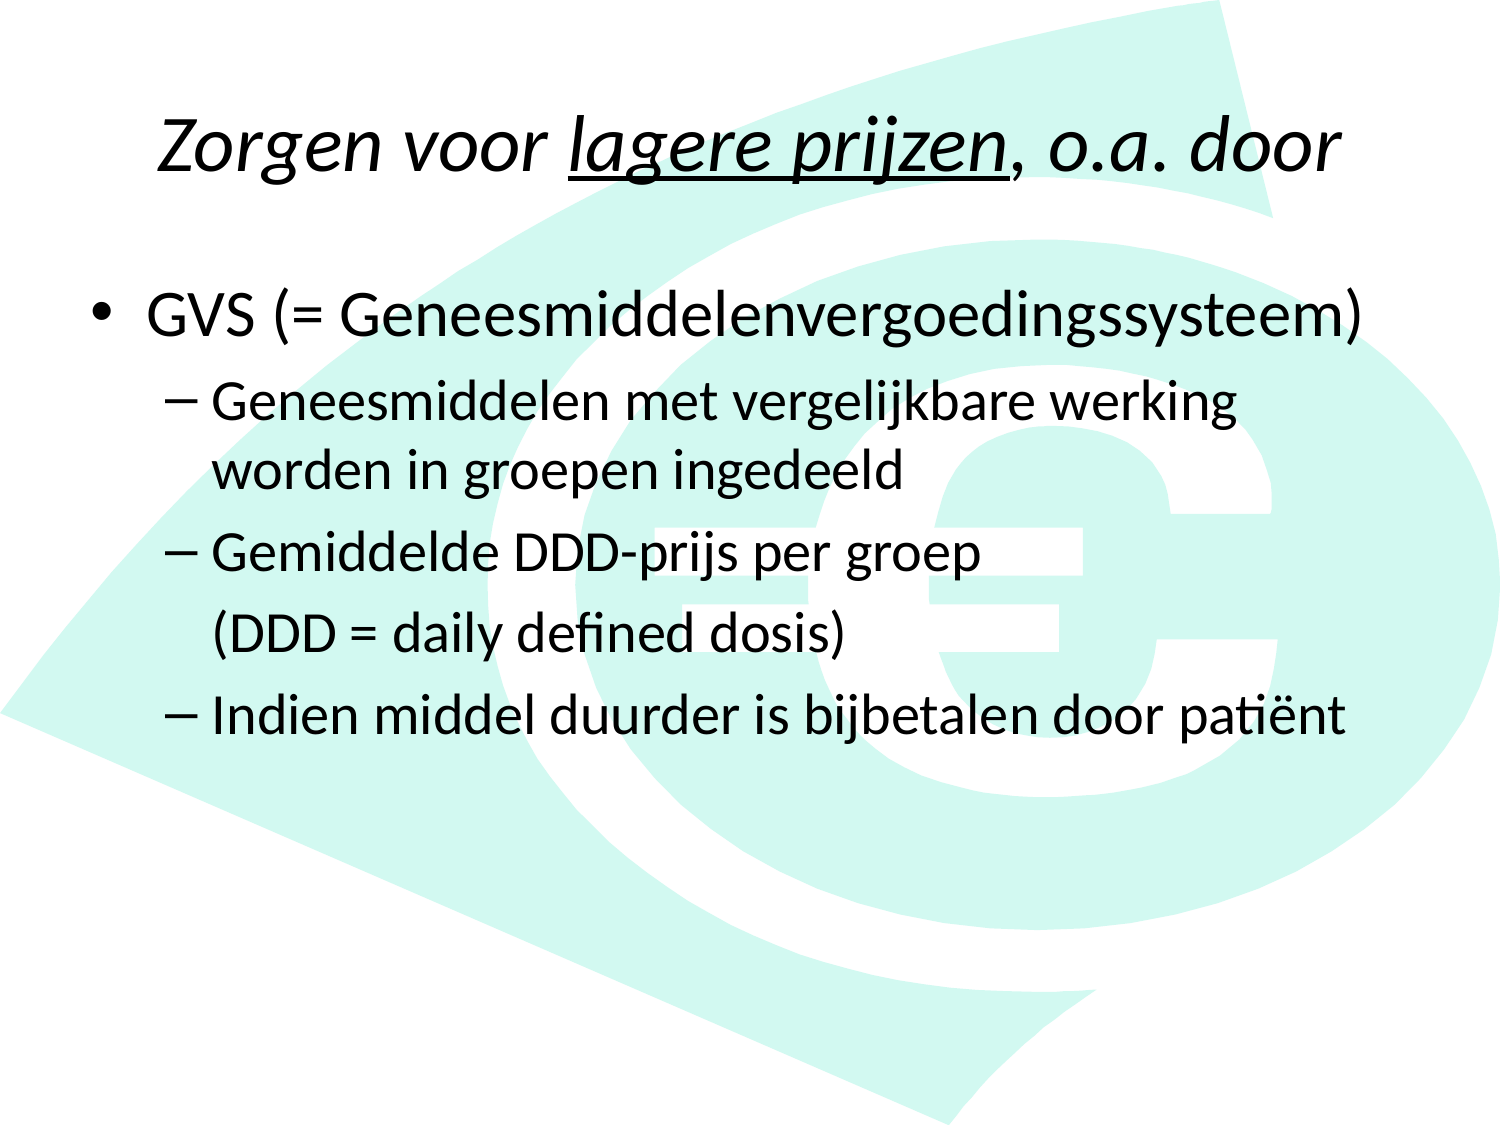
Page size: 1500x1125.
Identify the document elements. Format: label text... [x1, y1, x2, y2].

title Zorgen voor lagere prijzen, o.a. door [75, 45, 1425, 233]
list GVS (= Geneesmiddelenvergoedingssysteem) Geneesmiddelen met vergelijkbare werking worden in groepen ingedeeld Gemiddelde DDD-prijs per groep (DDD = daily defined dosis) Indien middel duurder is bijbetalen door patiënt [75, 262, 1425, 1005]
